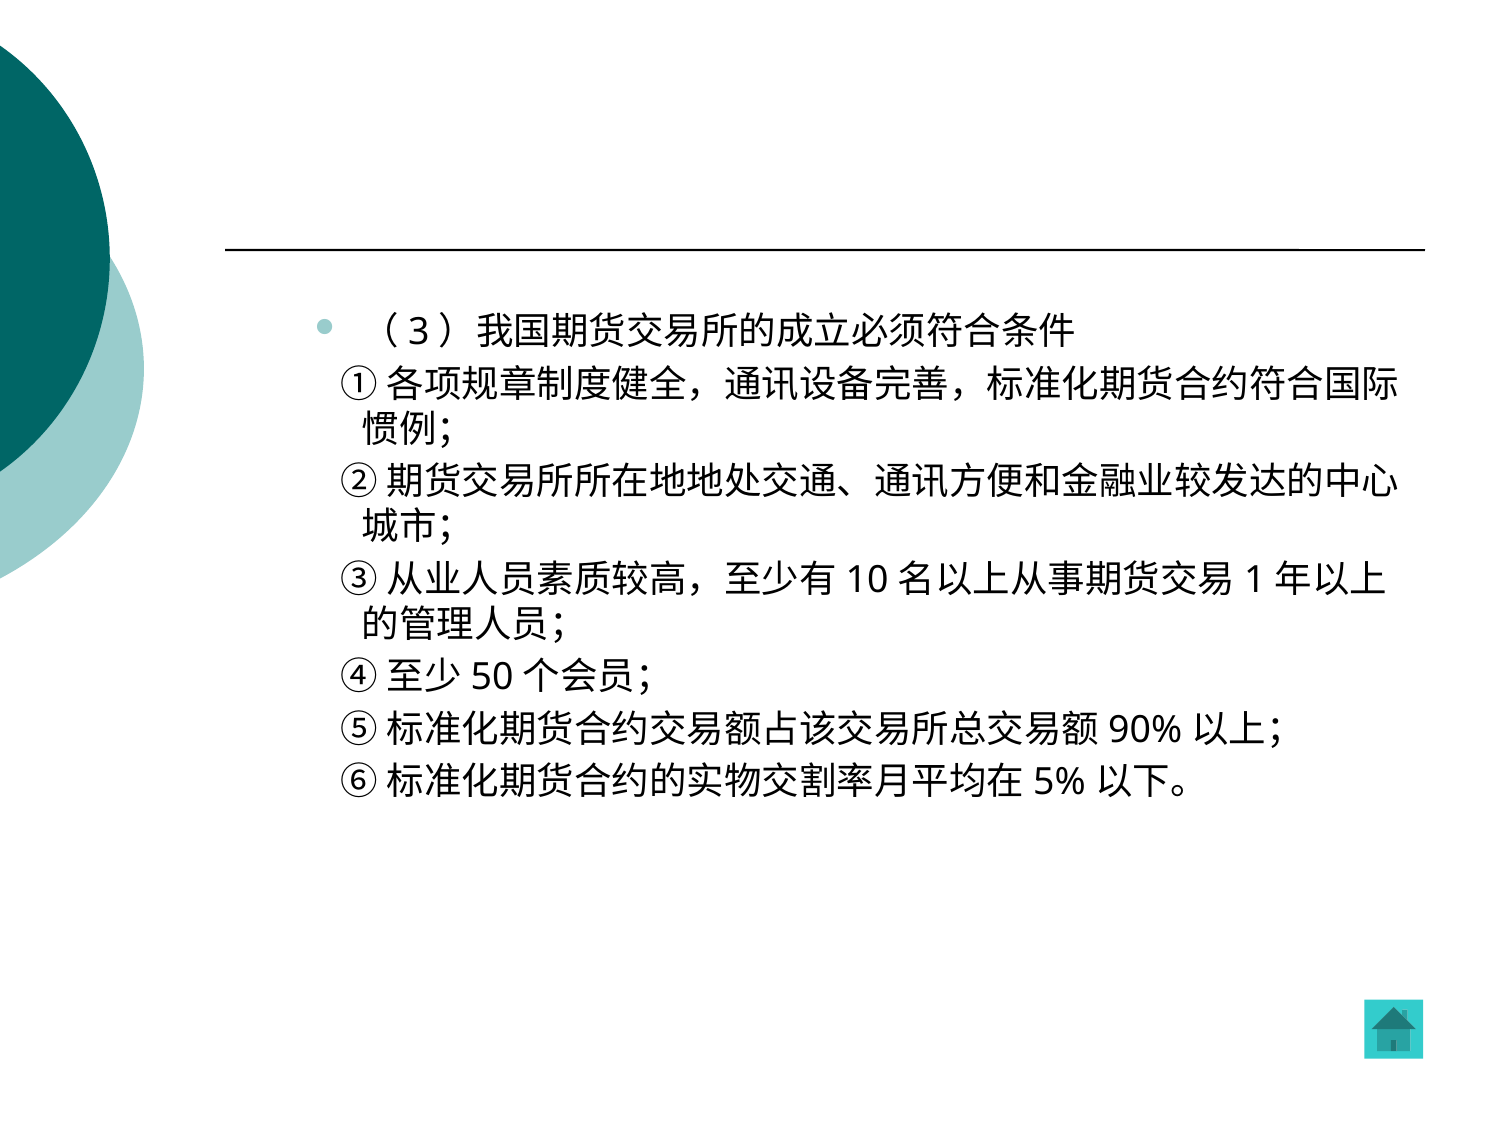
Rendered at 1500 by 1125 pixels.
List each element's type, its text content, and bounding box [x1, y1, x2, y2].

text_box [1364, 999, 1424, 1059]
list （3）我国期货交易所的成立必须符合条件 ①各项规章制度健全，通讯设备完善，标准化期货合约符合国际惯例； ②期货交易所所在地地处交通、通讯方便和金融业较发达的中心城市； ③从业人员素质较高，至少有10名以上从事期货交易1年以上的管理人员； ④至少50个会员； ⑤标准化期货合约交易额占该交易所总交易额90%以上； ⑥标准化期货合约的实物交割率月平均在5%以下。 [224, 299, 1425, 975]
